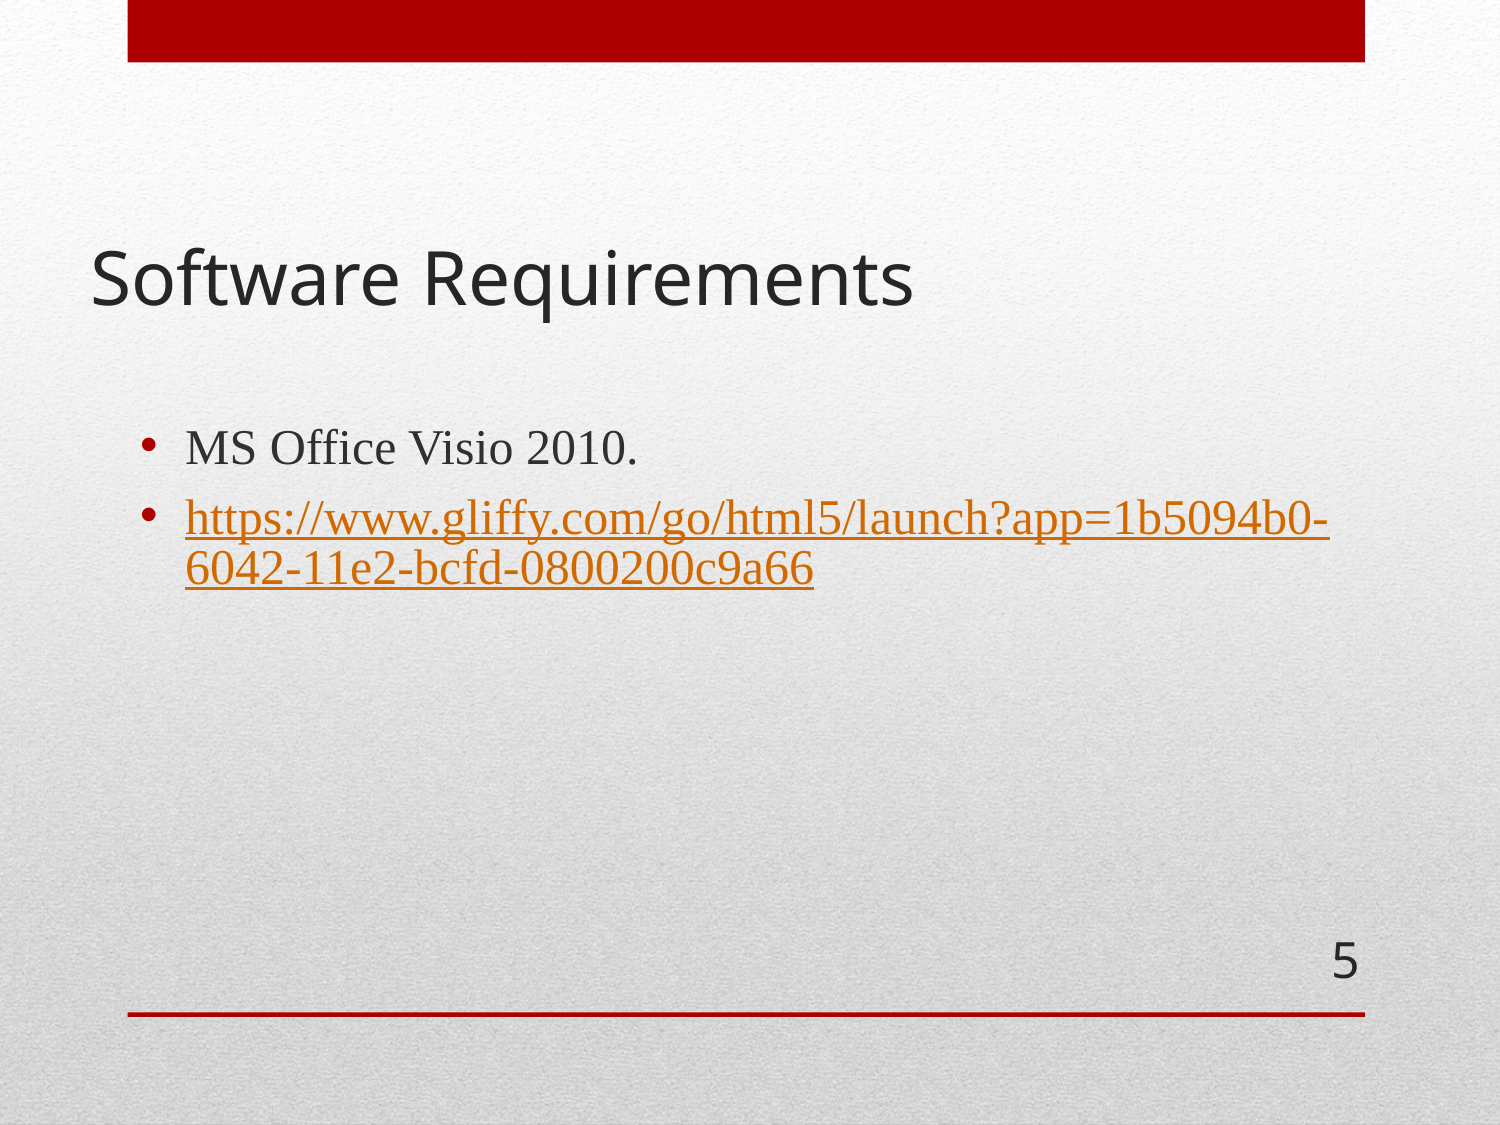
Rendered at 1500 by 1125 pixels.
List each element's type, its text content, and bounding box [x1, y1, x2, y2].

list MS Office Visio 2010. https://www.gliffy.com/go/html5/launch?app=1b5094b0-6042-11e2-bcfd-0800200c9a66 [125, 300, 1363, 939]
slide_number 5 [1250, 933, 1375, 993]
title Software Requirements [75, 45, 1425, 329]
